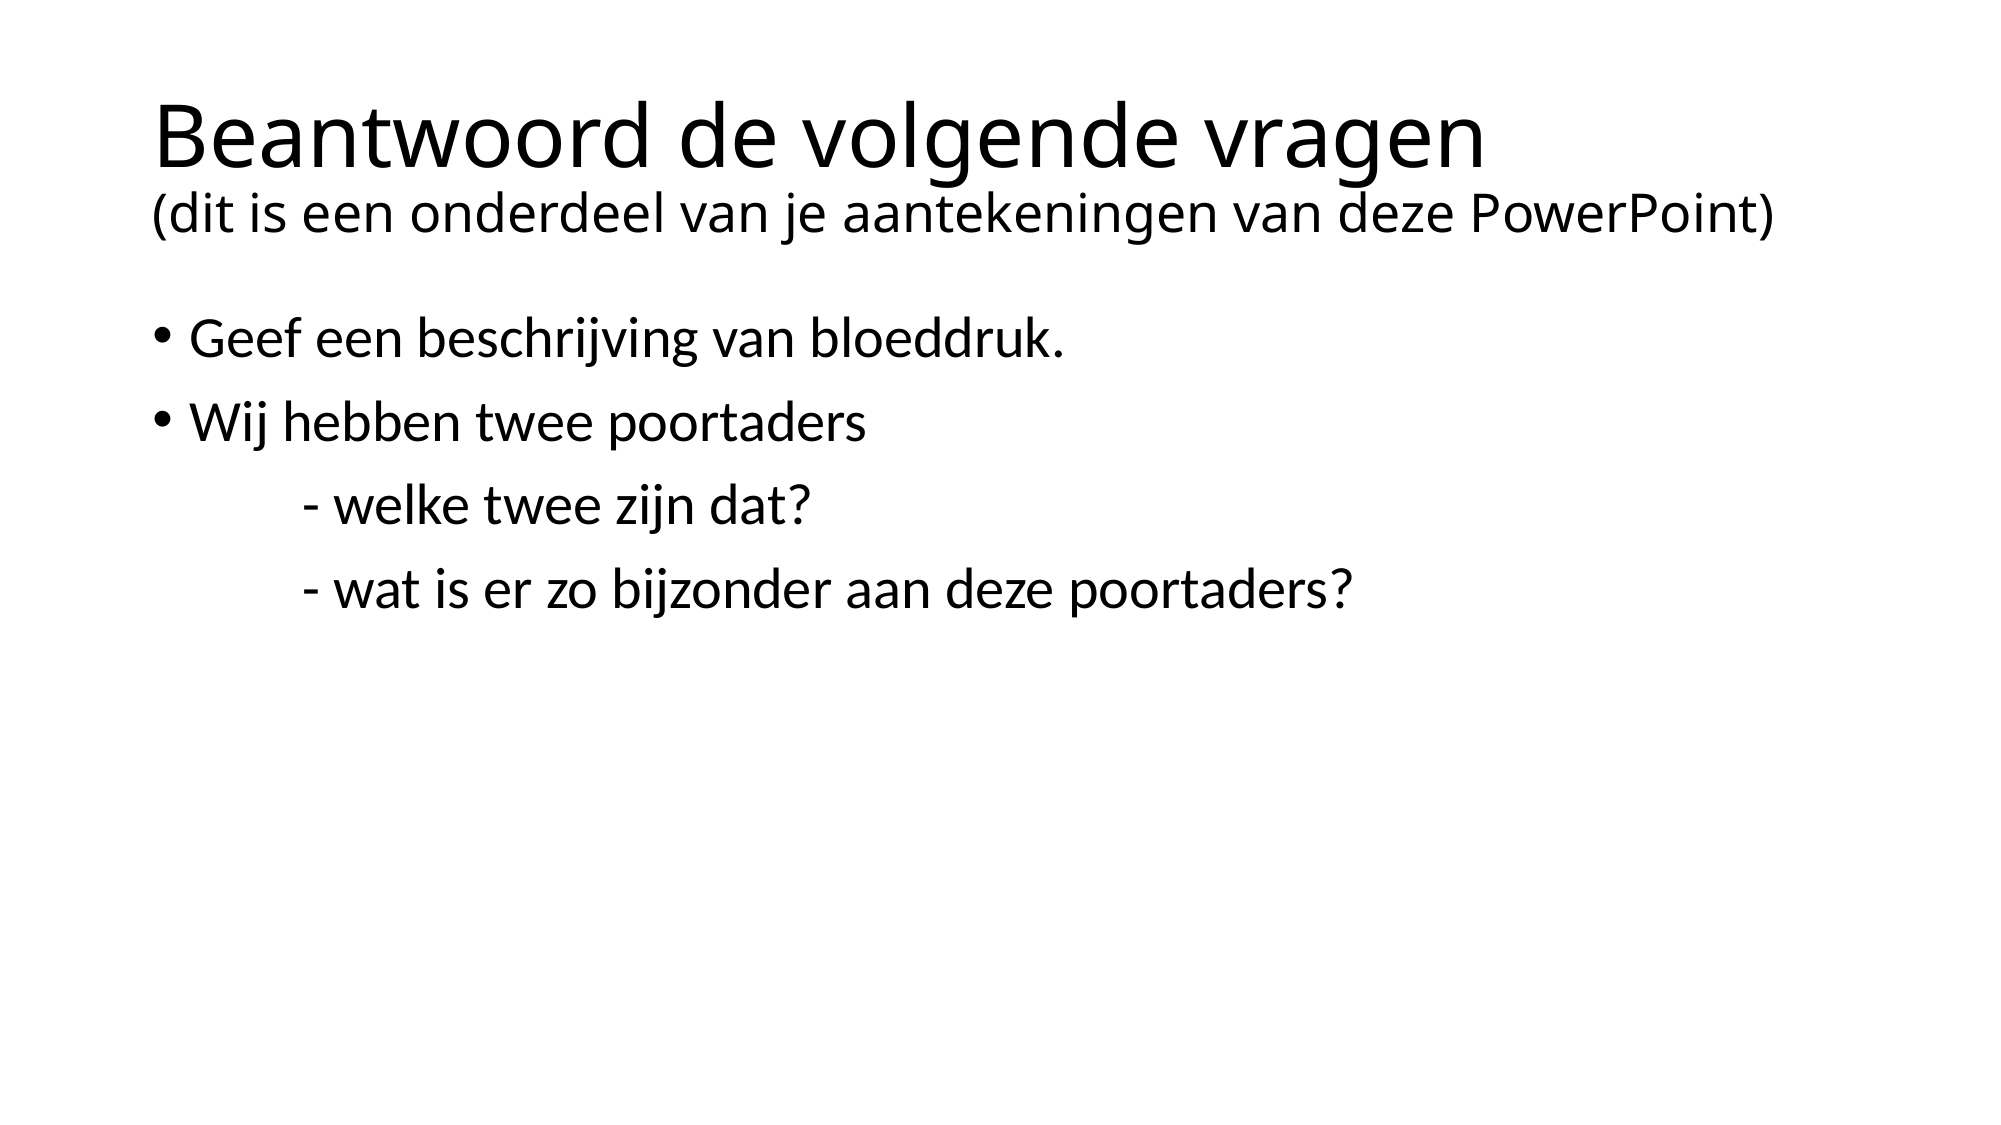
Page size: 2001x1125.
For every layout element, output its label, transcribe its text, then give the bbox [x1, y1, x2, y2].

list Geef een beschrijving van bloeddruk. Wij hebben twee poortaders - welke twee zijn dat? - wat is er zo bijzonder aan deze poortaders? [137, 299, 1863, 1014]
title Beantwoord de volgende vragen (dit is een onderdeel van je aantekeningen van deze PowerPoint) [137, 59, 1863, 278]
